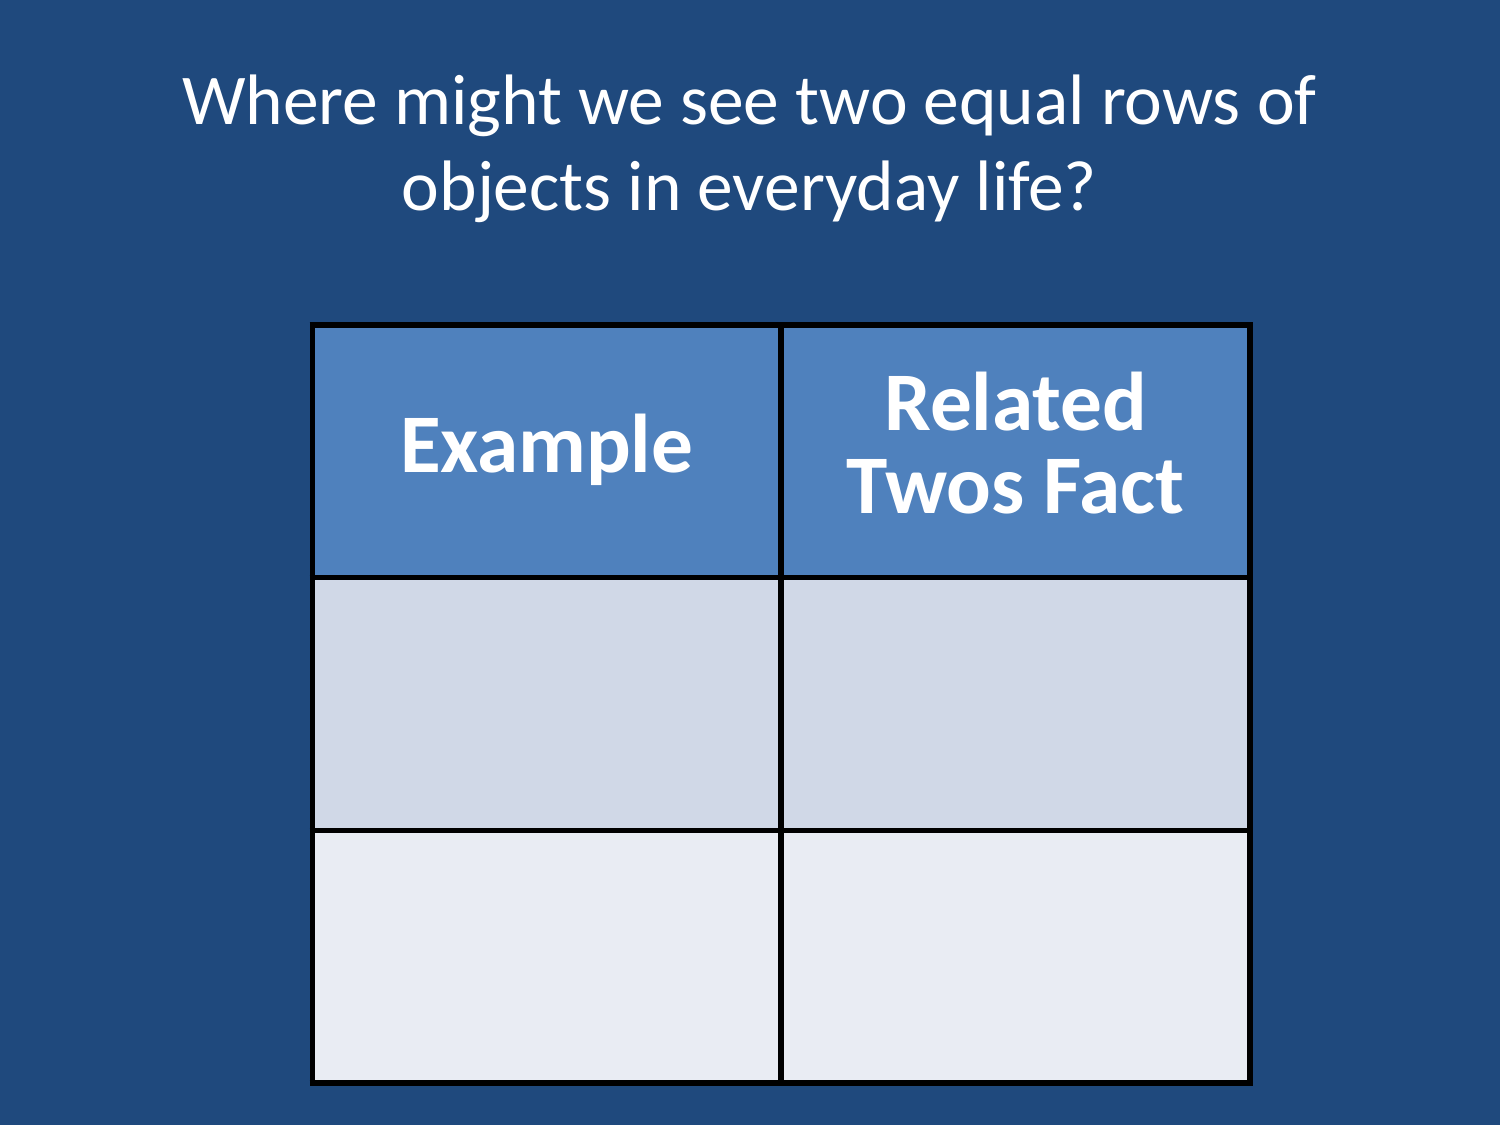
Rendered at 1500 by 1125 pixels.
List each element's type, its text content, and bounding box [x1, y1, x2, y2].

table_cell [784, 833, 1247, 1080]
table_header Related Twos Fact [784, 328, 1247, 575]
table_header Example [315, 328, 778, 575]
table_cell [315, 833, 778, 1080]
table_cell [784, 580, 1247, 828]
title Where might we see two equal rows of objects in everyday life? [75, 45, 1425, 233]
table_cell [315, 580, 778, 828]
